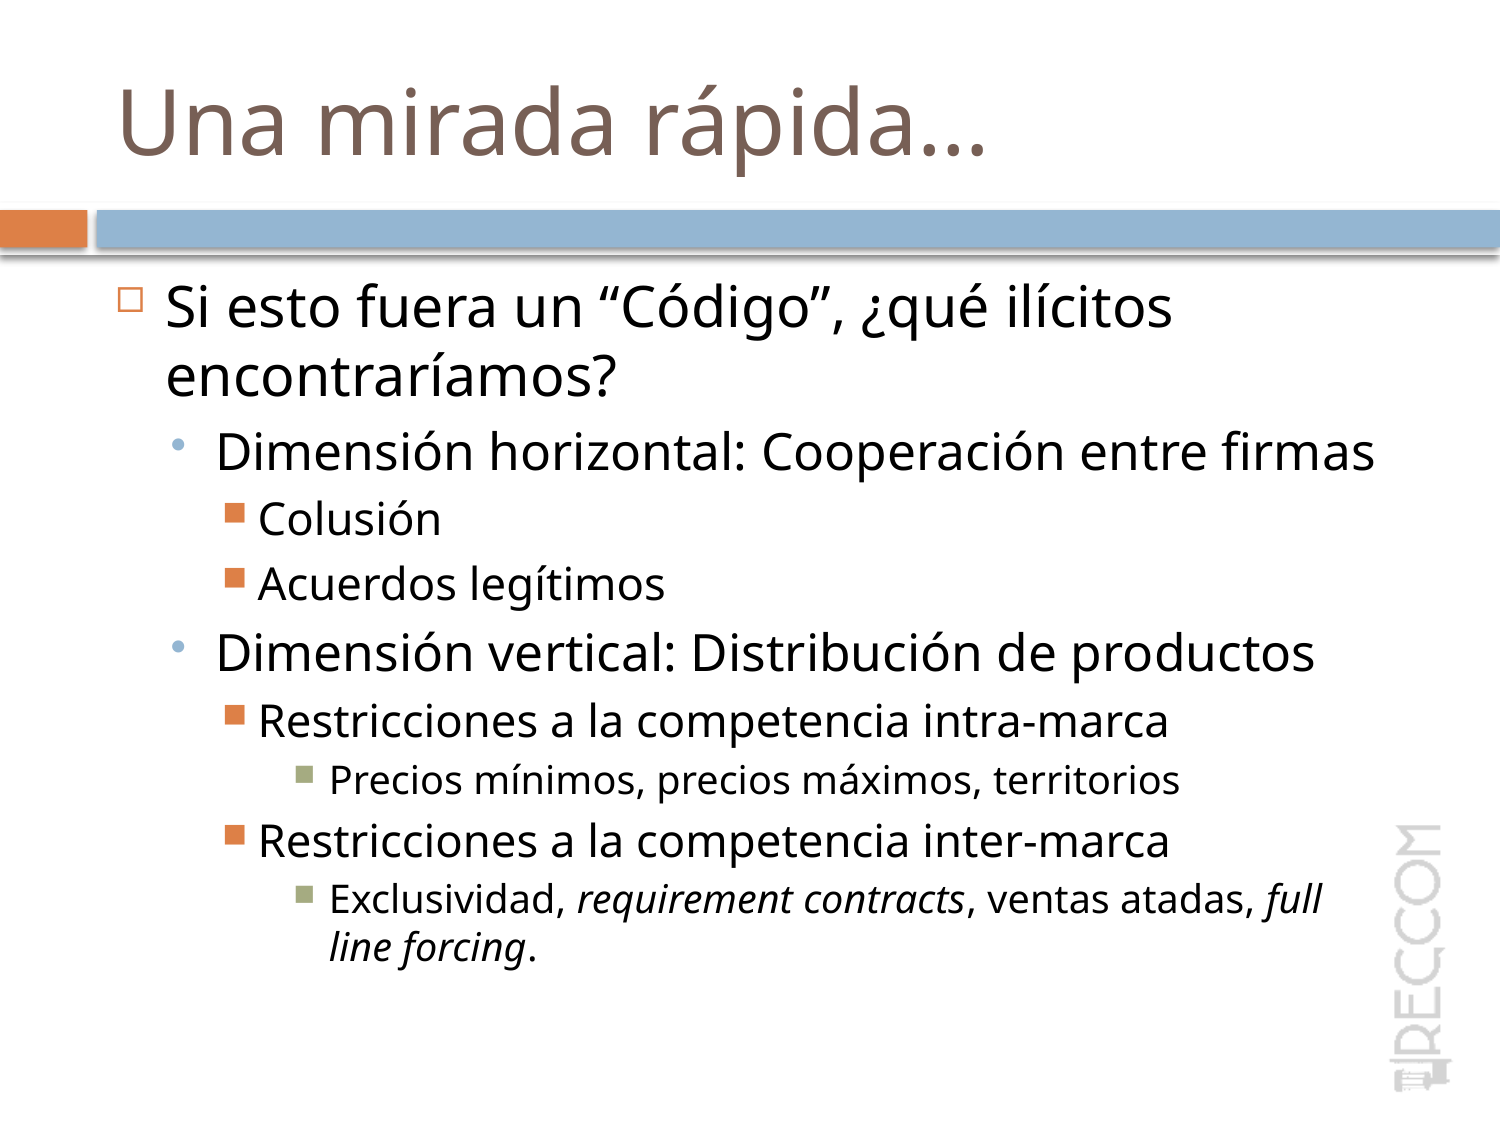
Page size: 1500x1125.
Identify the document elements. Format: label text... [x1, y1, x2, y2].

list Si esto fuera un “Código”, ¿qué ilícitos encontraríamos? Dimensión horizontal: Cooperación entre firmas Colusión Acuerdos legítimos Dimensión vertical: Distribución de productos Restricciones a la competencia intra-marca Precios mínimos, precios máximos, territorios Restricciones a la competencia inter-marca Exclusividad, requirement contracts, ventas atadas, full line forcing. [100, 262, 1400, 1000]
title Una mirada rápida… [100, 37, 1438, 200]
